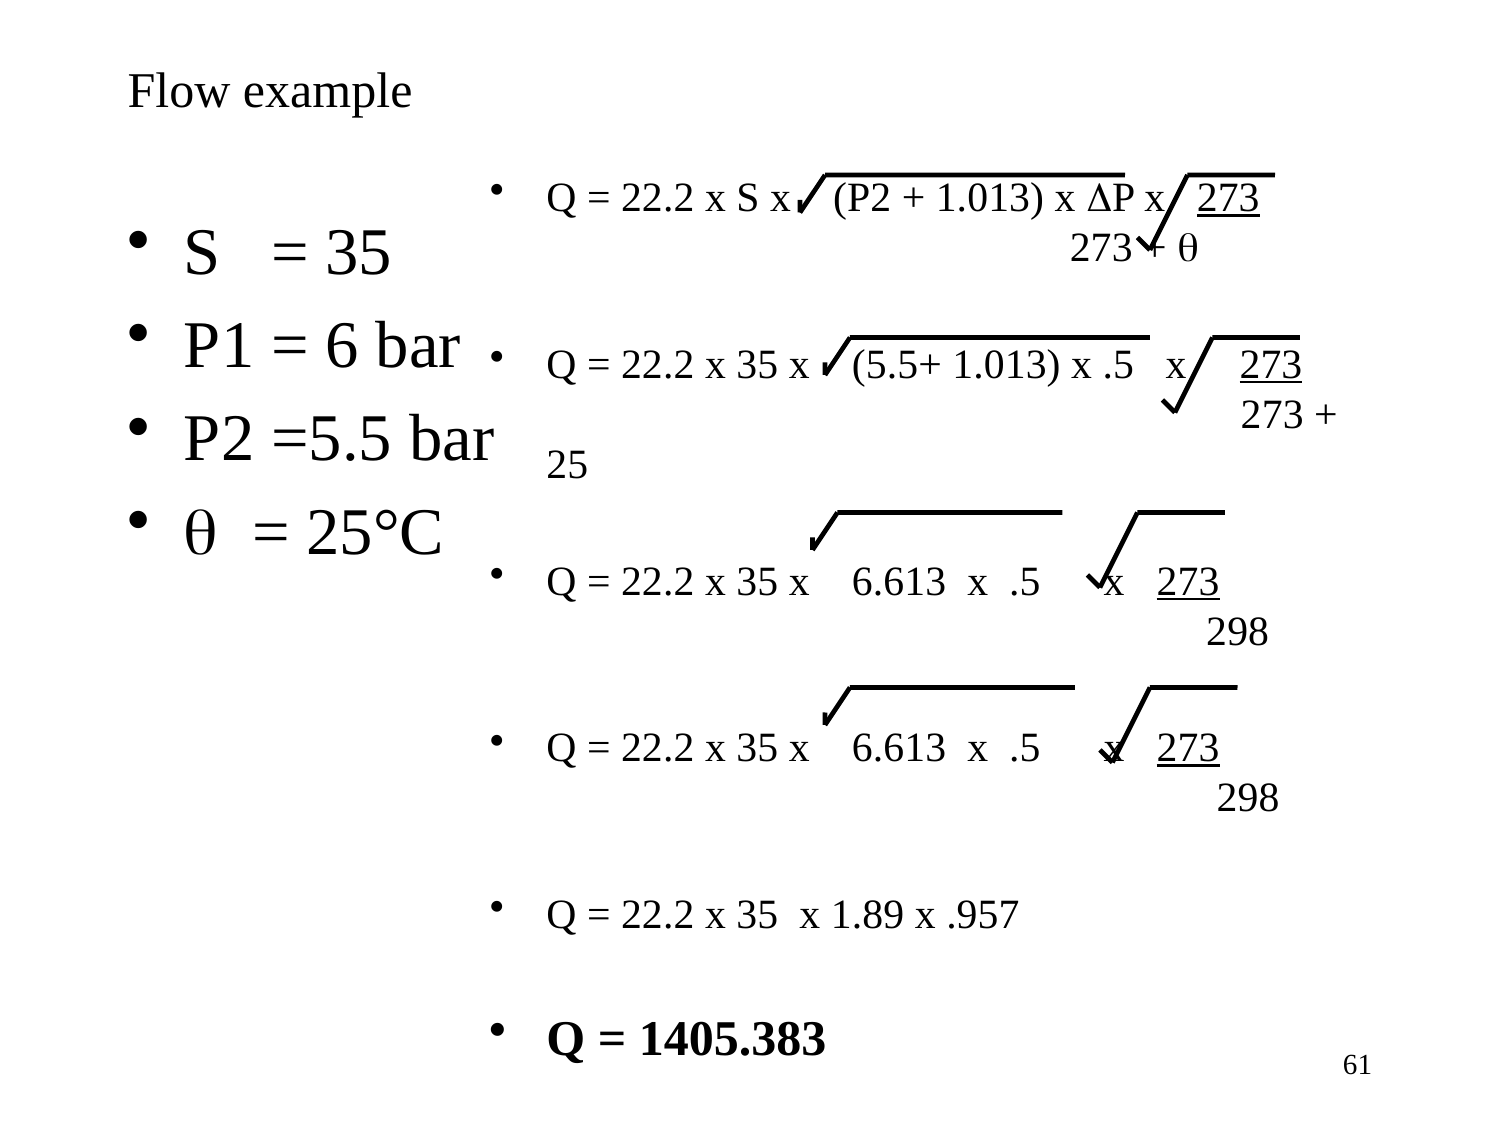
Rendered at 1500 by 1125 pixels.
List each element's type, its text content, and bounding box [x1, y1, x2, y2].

list S = 35 P1 = 6 bar P2 =5.5 bar  = 25°C [112, 199, 474, 1038]
list Q = 22.2 x S x (P2 + 1.013) x P x 273 273 +  Q = 22.2 x 35 x (5.5+ 1.013) x .5 x 273 273 + 25 Q = 22.2 x 35 x 6.613 x .5 x 273 298 Q = 22.2 x 35 x 6.613 x .5 x 273 298 Q = 22.2 x 35 x 1.89 x .957 Q = 1405.383 [474, 162, 1388, 1038]
title Flow example [112, 37, 1388, 138]
slide_number 61 [1074, 1038, 1388, 1101]
